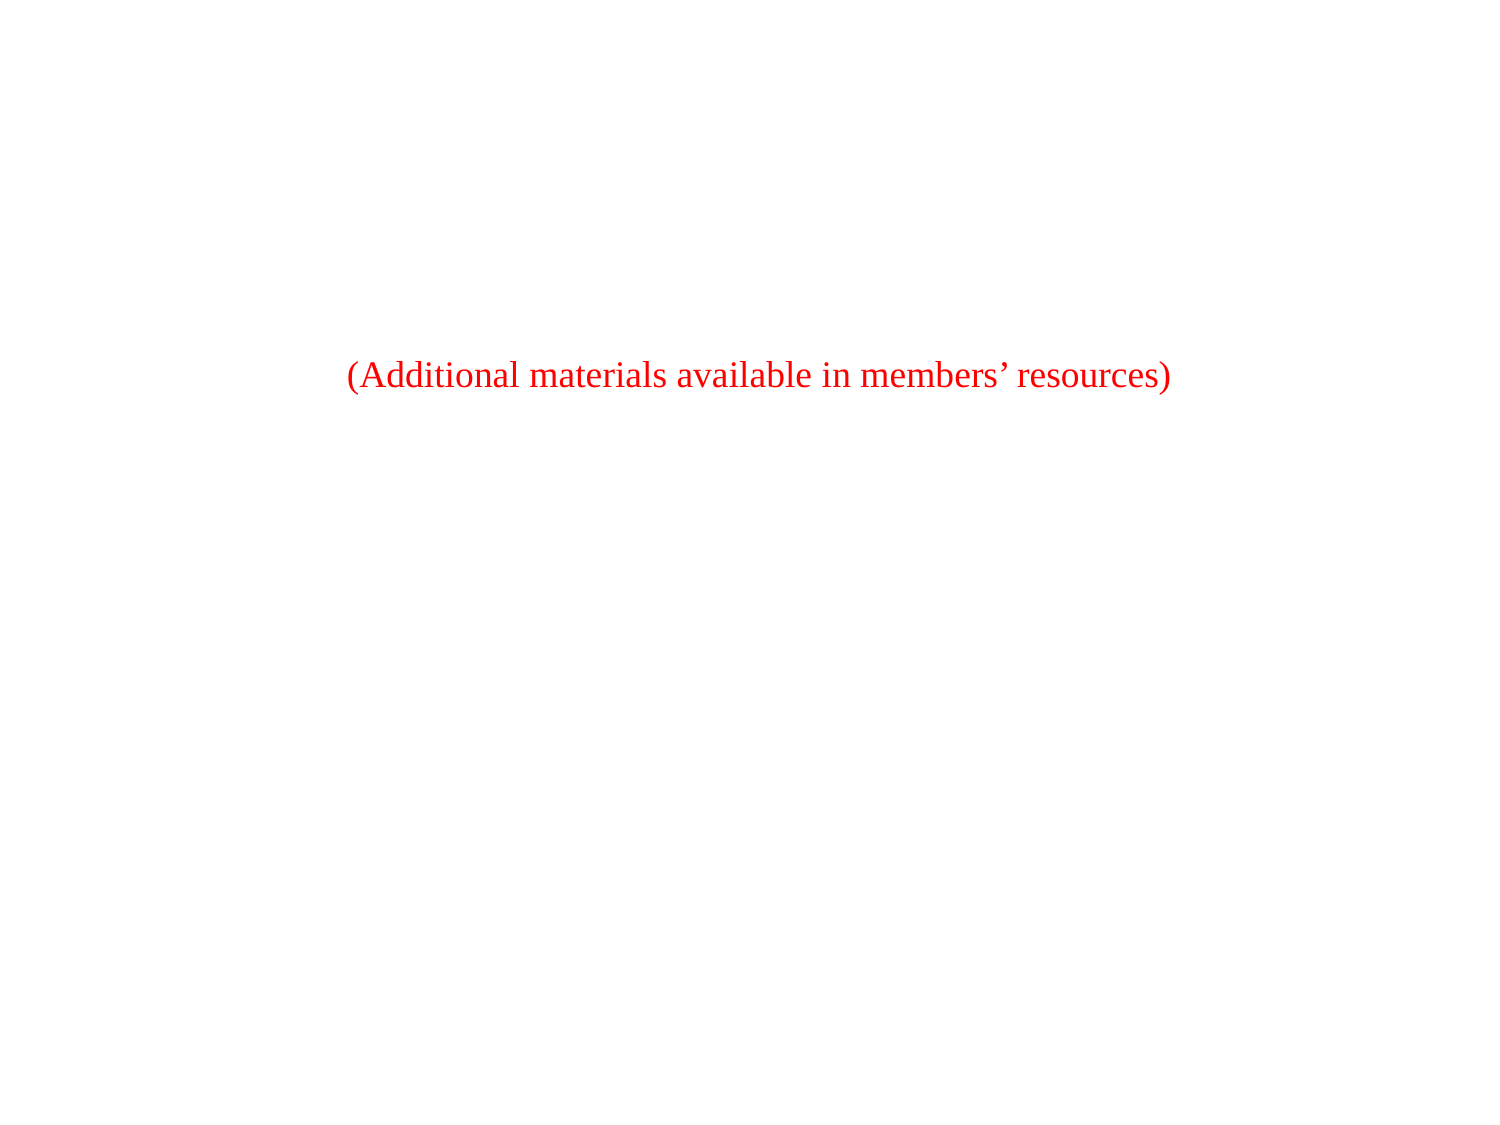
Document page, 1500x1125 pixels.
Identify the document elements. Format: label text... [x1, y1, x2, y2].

text_box (Additional materials available in members’ resources) [306, 298, 1213, 403]
